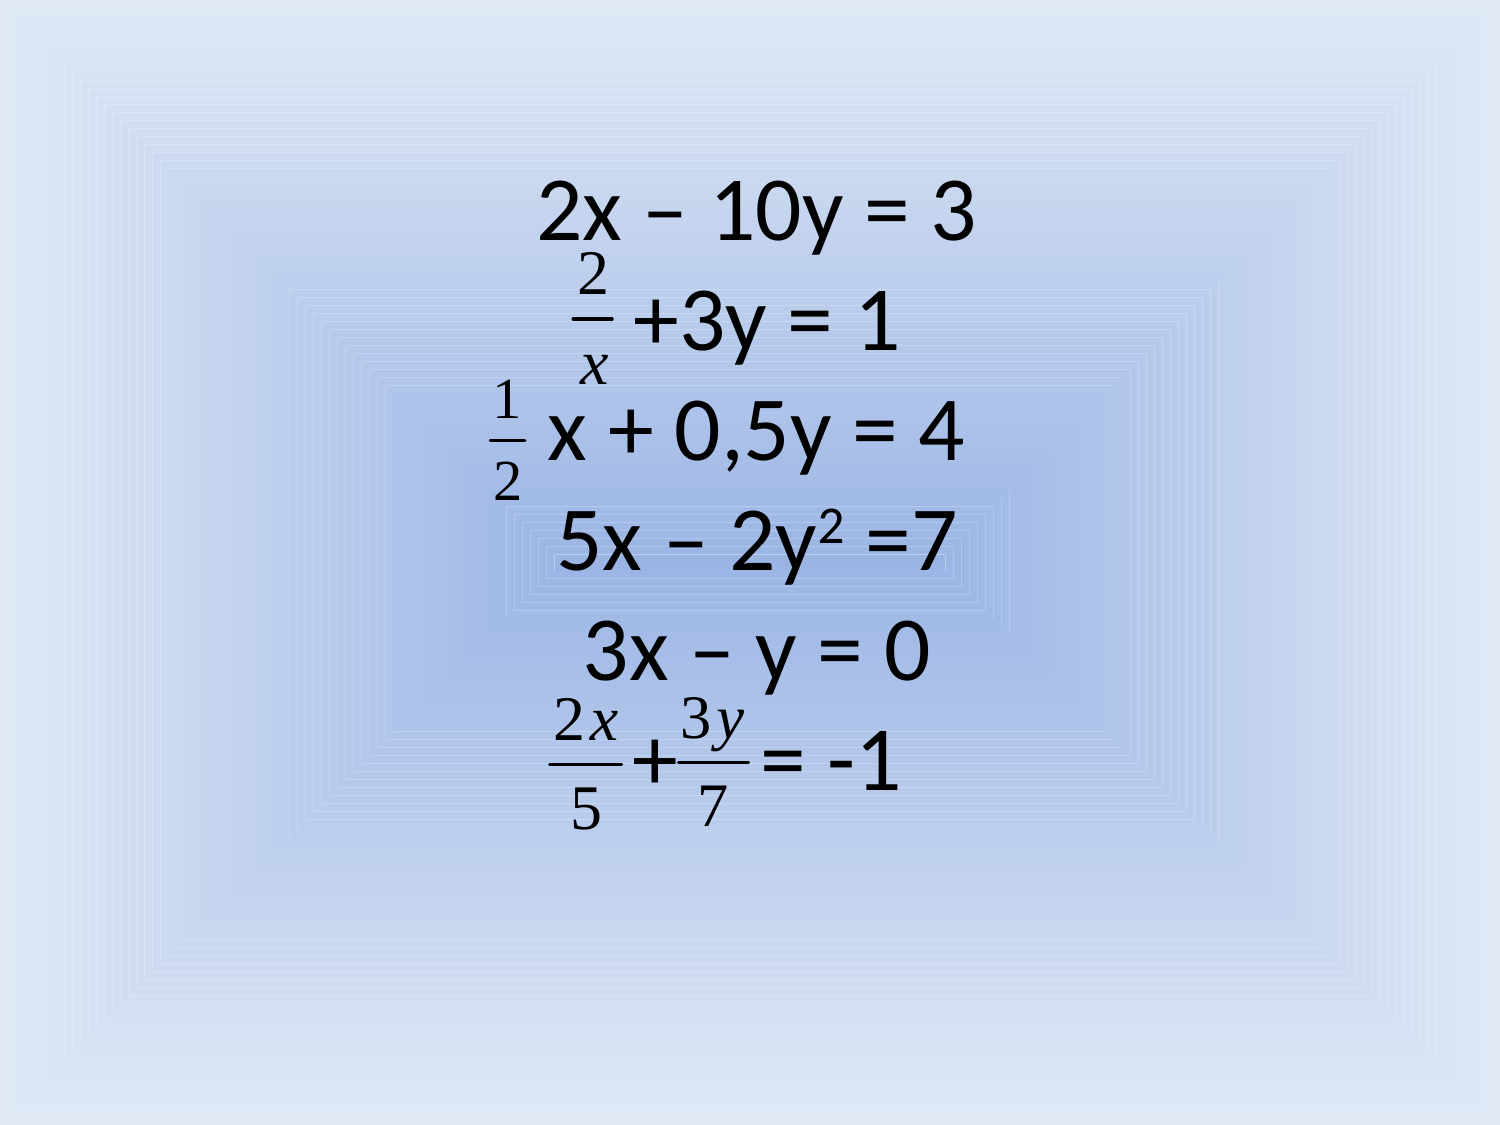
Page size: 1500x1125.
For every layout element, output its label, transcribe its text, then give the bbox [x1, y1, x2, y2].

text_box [538, 679, 636, 844]
title 2х – 10у = 3 +3у = 1 х + 0,5у = 4 5х – 2у2 =7 3х – у = 0 + = -1 [82, 93, 1432, 975]
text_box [480, 363, 540, 514]
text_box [667, 679, 762, 840]
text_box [562, 234, 627, 399]
